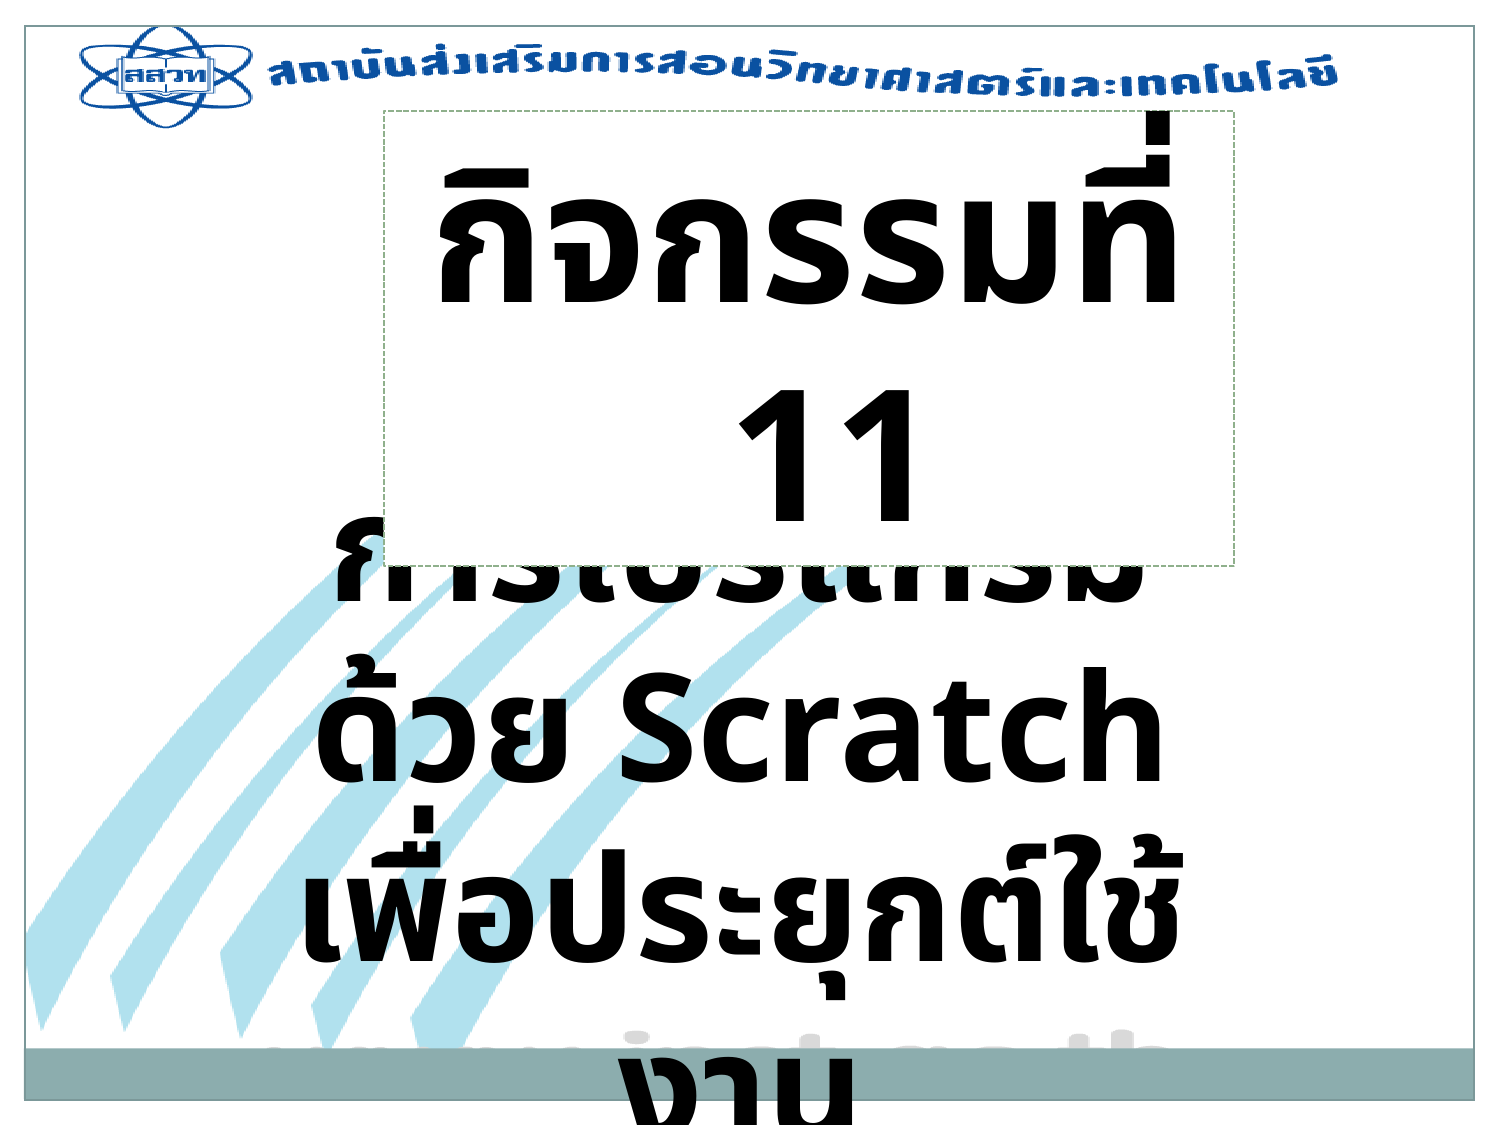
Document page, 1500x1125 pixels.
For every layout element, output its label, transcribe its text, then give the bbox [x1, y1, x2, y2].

text_box การโปรแกรมด้วย Scratch เพื่อประยุกต์ใช้งาน [182, 444, 1299, 1125]
text_box กิจกรรมที่ 11 [383, 110, 1235, 567]
picture [26, 27, 1473, 1048]
